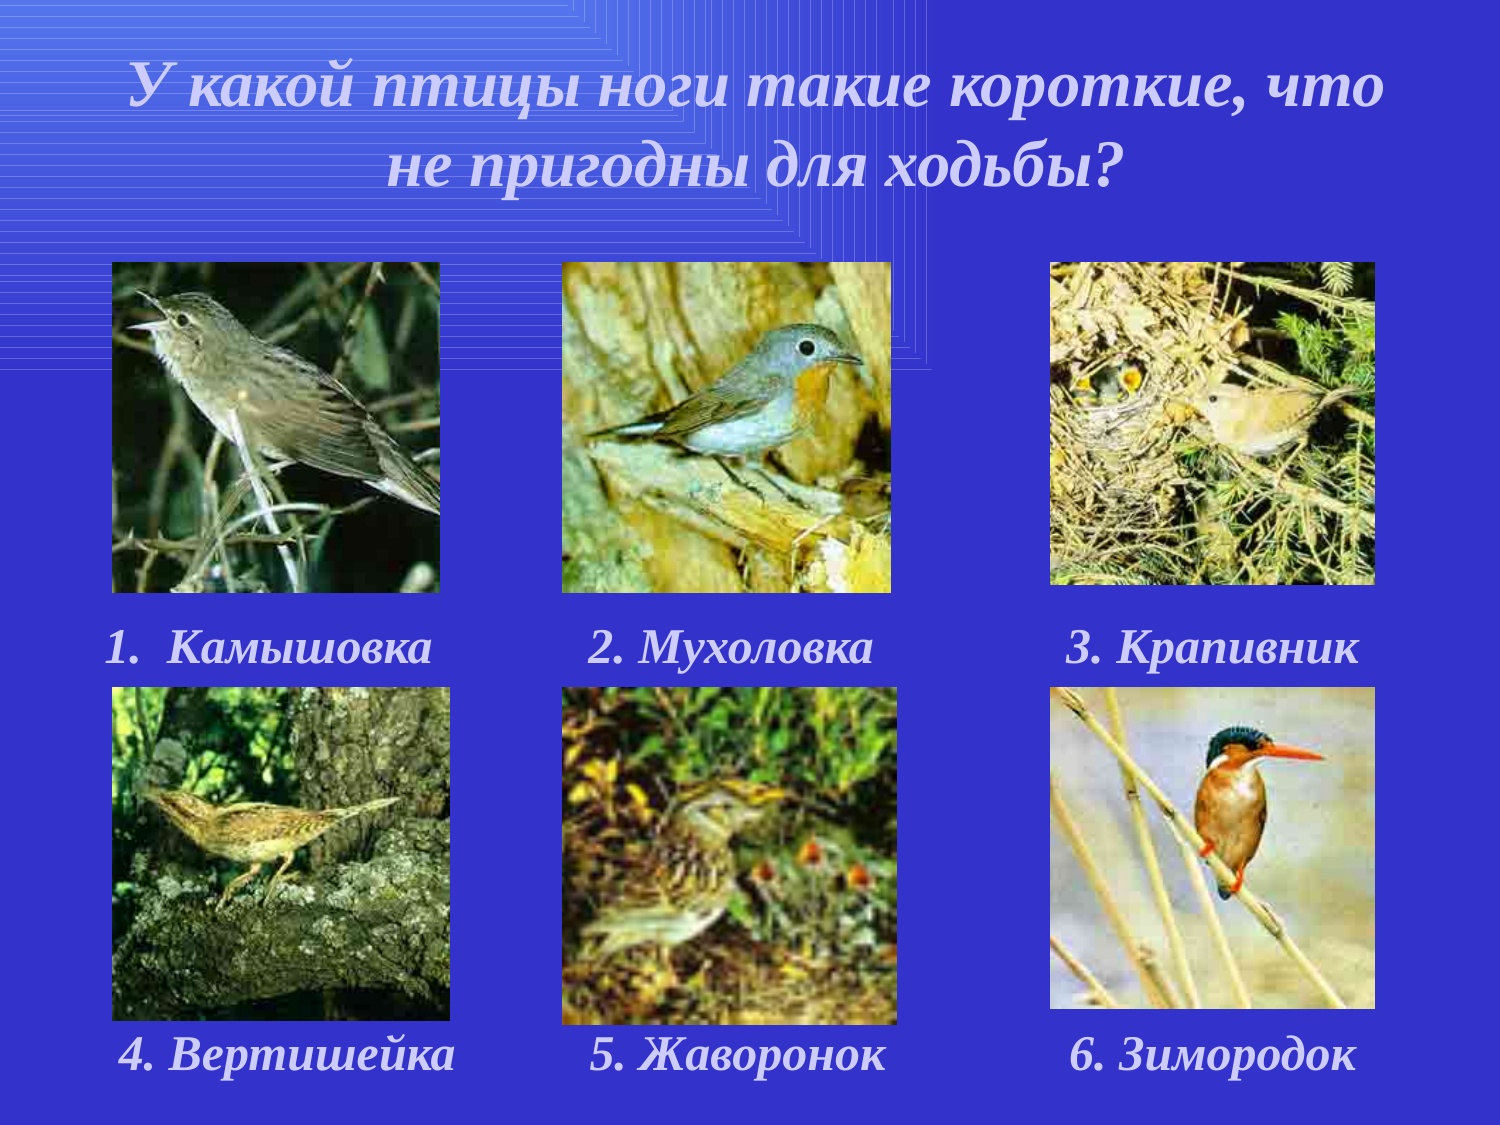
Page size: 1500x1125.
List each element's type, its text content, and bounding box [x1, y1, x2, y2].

picture [1049, 687, 1376, 1009]
picture [1049, 262, 1376, 586]
text_box 3. Крапивник [1024, 599, 1400, 688]
picture [112, 262, 440, 593]
picture [562, 687, 897, 1026]
text_box 5. Жаворонок [549, 1012, 925, 1088]
text_box 4. Вертишейка [99, 1012, 475, 1088]
picture [112, 687, 451, 1021]
picture [562, 262, 891, 593]
text_box У какой птицы ноги такие короткие, что не пригодны для ходьбы? [74, 62, 1438, 288]
text_box 2. Мухоловка [549, 599, 913, 688]
text_box 1. Камышовка [87, 599, 450, 688]
text_box 6. Зимородок [1024, 1012, 1400, 1088]
